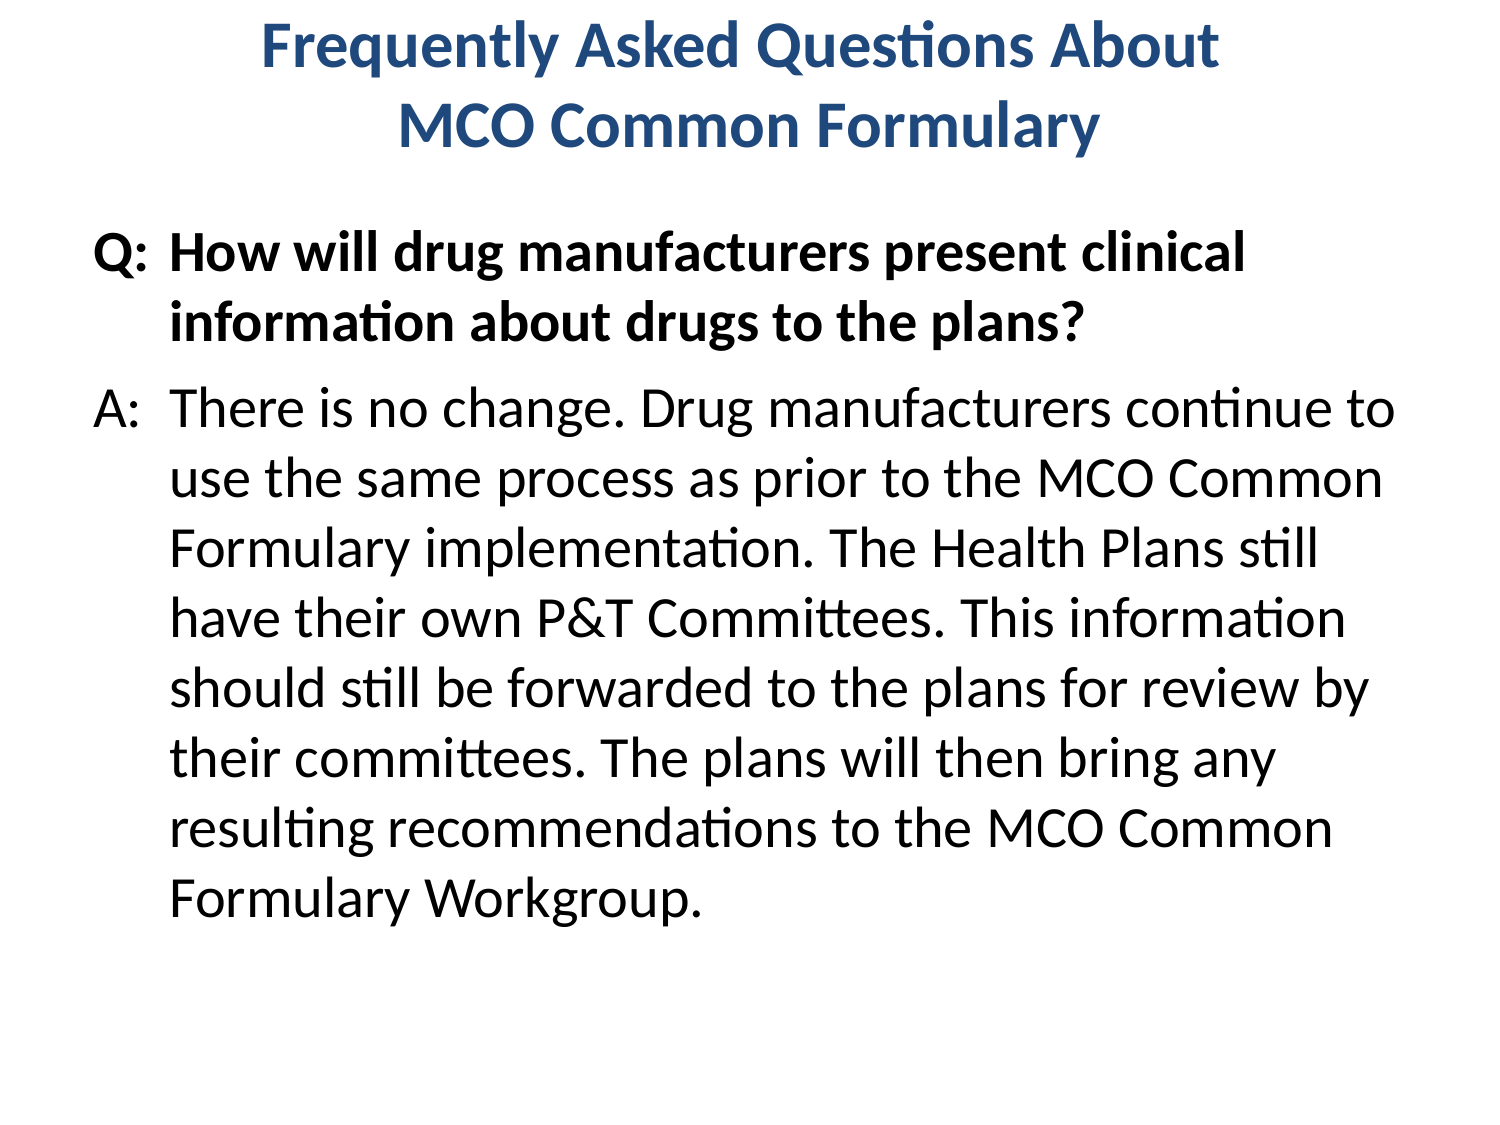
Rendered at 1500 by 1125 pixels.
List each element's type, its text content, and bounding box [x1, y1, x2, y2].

title Frequently Asked Questions About MCO Common Formulary [49, 37, 1450, 125]
list Q: How will drug manufacturers present clinical information about drugs to the plans? A: There is no change. Drug manufacturers continue to use the same process as prior to the MCO Common Formulary implementation. The Health Plans still have their own P&T Committees. This information should still be forwarded to the plans for review by their committees. The plans will then bring any resulting recommendations to the MCO Common Formulary Workgroup. [78, 205, 1450, 1043]
